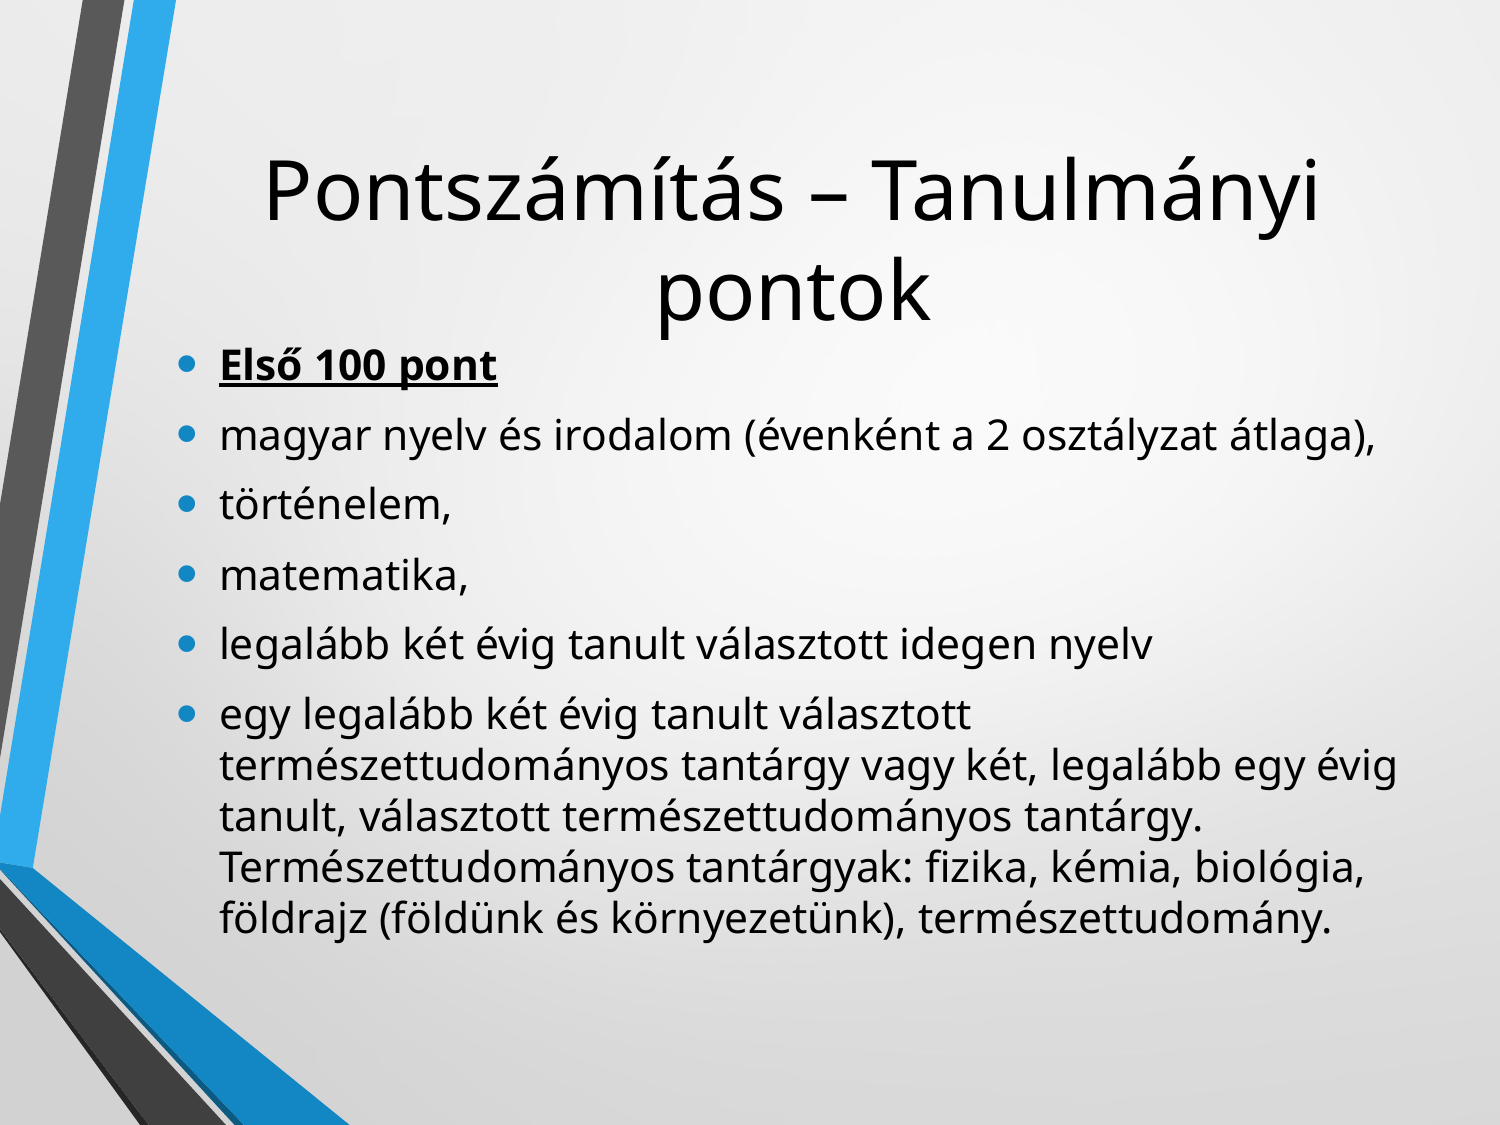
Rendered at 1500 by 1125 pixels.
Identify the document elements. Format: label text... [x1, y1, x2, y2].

title Pontszámítás – Tanulmányi pontok [161, 75, 1425, 326]
list Első 100 pont magyar nyelv és irodalom (évenként a 2 osztályzat átlaga), történelem, matematika, legalább két évig tanult választott idegen nyelv egy legalább két évig tanult választott természettudományos tantárgy vagy két, legalább egy évig tanult, választott természettudományos tantárgy. Természettudományos tantárgyak: fizika, kémia, biológia, földrajz (földünk és környezetünk), természettudomány. [161, 326, 1425, 1024]
